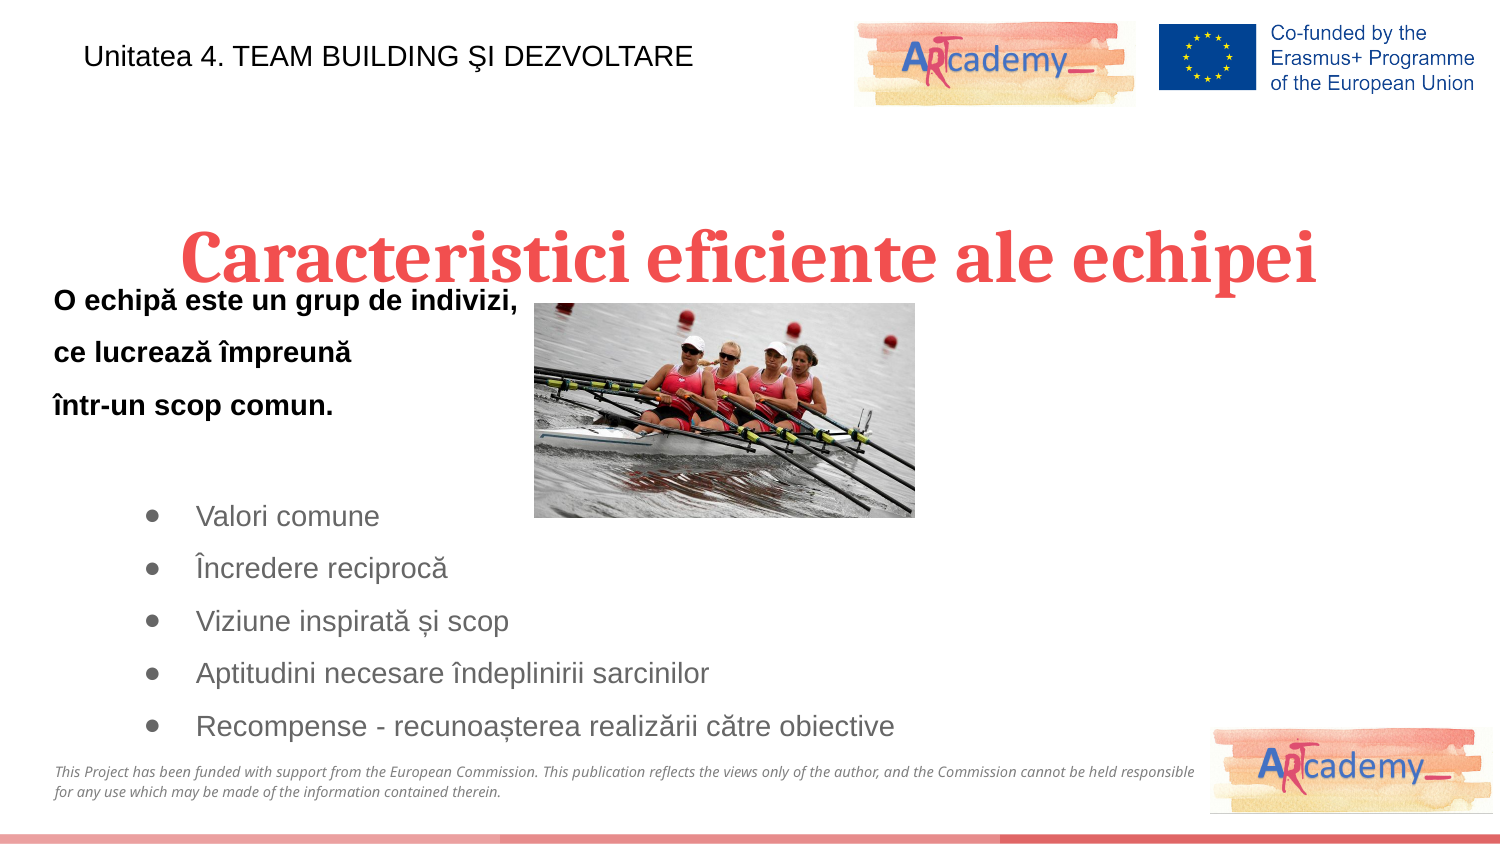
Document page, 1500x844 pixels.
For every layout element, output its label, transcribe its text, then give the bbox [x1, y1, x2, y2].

title Caracteristici eficiente ale echipei [164, 127, 1336, 313]
text_box This Project has been funded with support from the European Commission. This publication reflects the views only of the author, and the Commission cannot be held responsible for any use which may be made of the information contained therein. [39, 754, 1205, 799]
picture [1158, 24, 1474, 94]
text_box Unitatea 4. TEAM BUILDING ŞI DEZVOLTARE [68, 29, 849, 80]
picture [854, 2, 1137, 138]
picture [1210, 709, 1493, 844]
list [534, 303, 915, 518]
list Valori comune Încredere reciprocă Viziune inspirată și scop Aptitudini necesare îndeplinirii sarcinilor Recompense - recunoașterea realizării către obiective [105, 464, 944, 752]
text_box O echipă este un grup de indivizi, ce lucrează împreună într-un scop comun. [15, 256, 766, 429]
